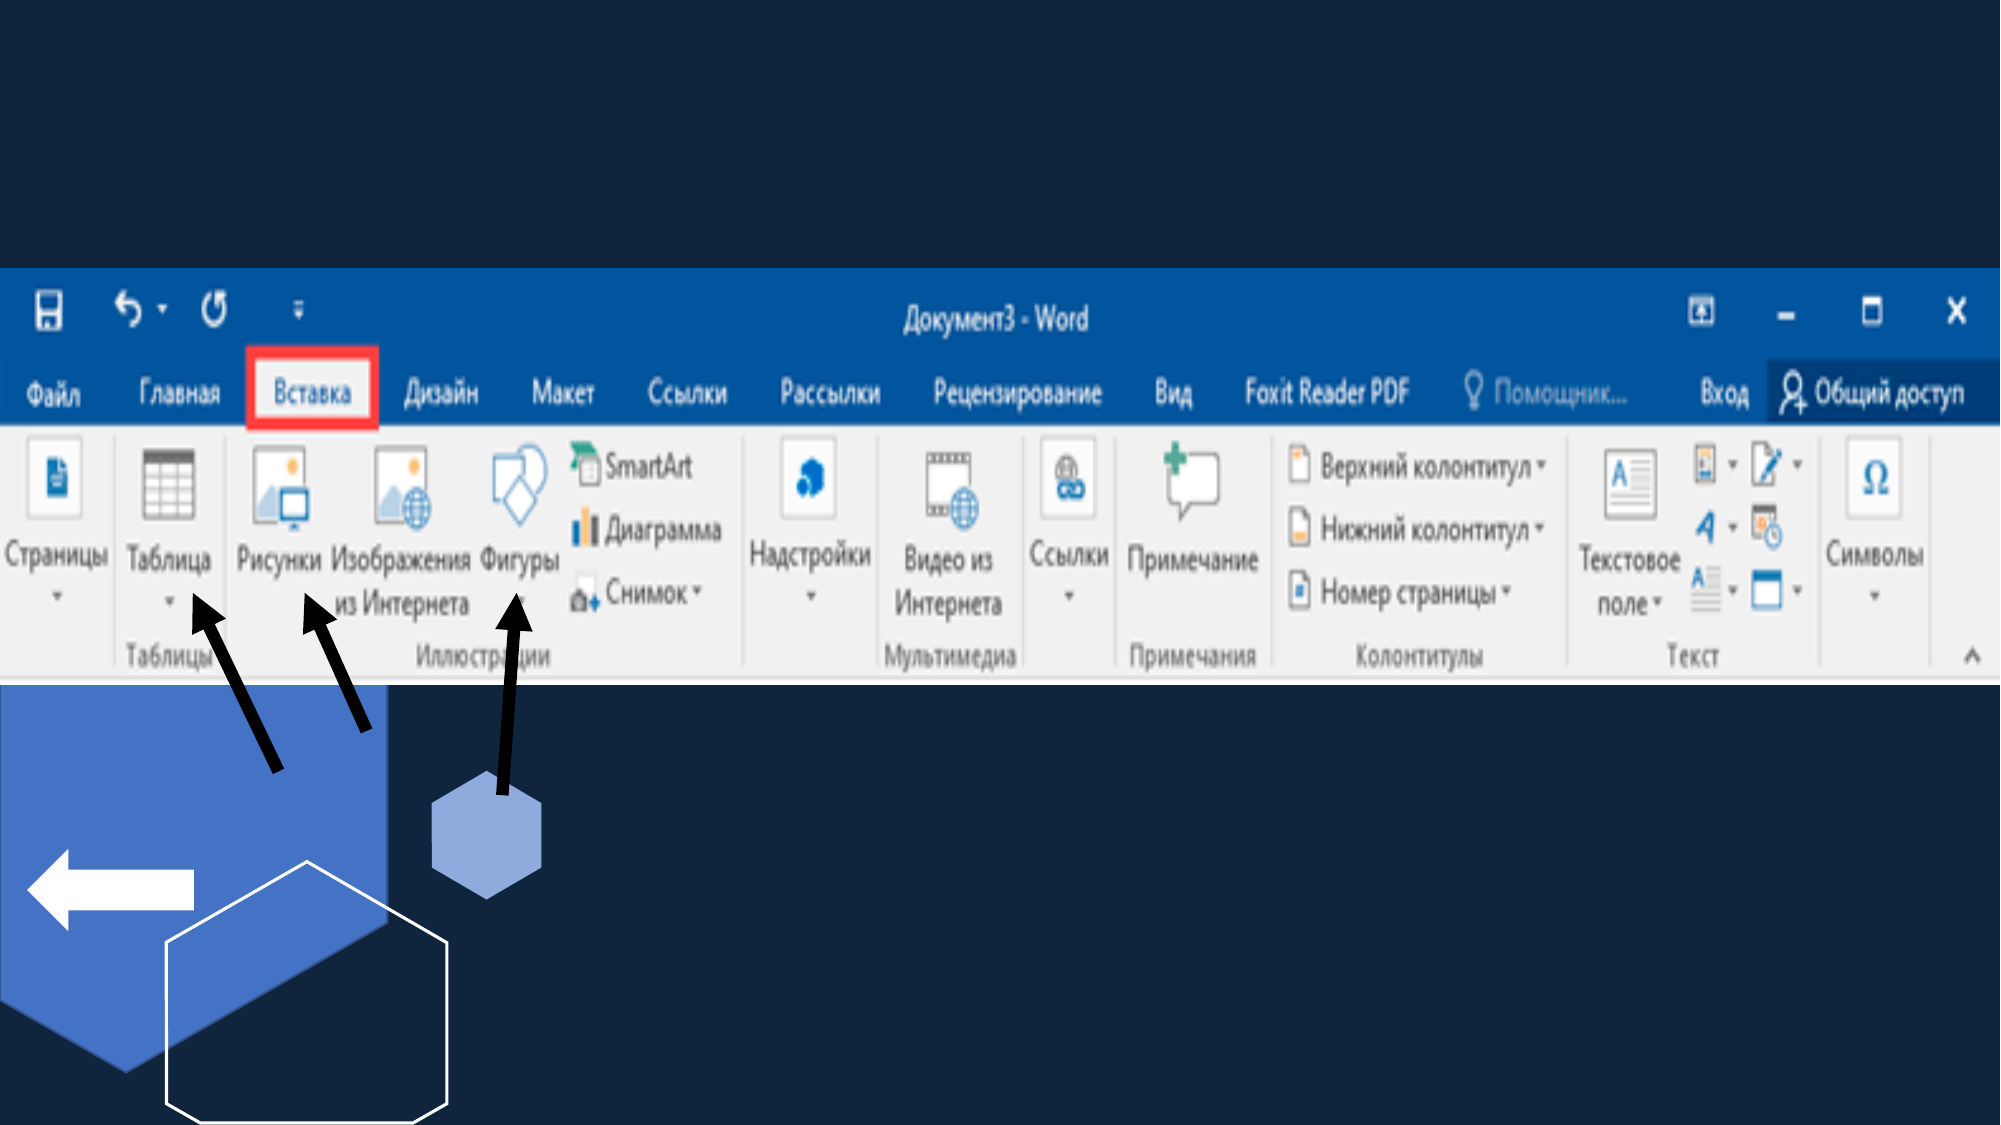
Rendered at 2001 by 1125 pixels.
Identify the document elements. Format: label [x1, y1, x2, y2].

text_box [192, 592, 279, 772]
text_box [27, 848, 194, 932]
text_box [304, 592, 367, 731]
picture [0, 268, 2000, 685]
text_box [502, 592, 517, 796]
